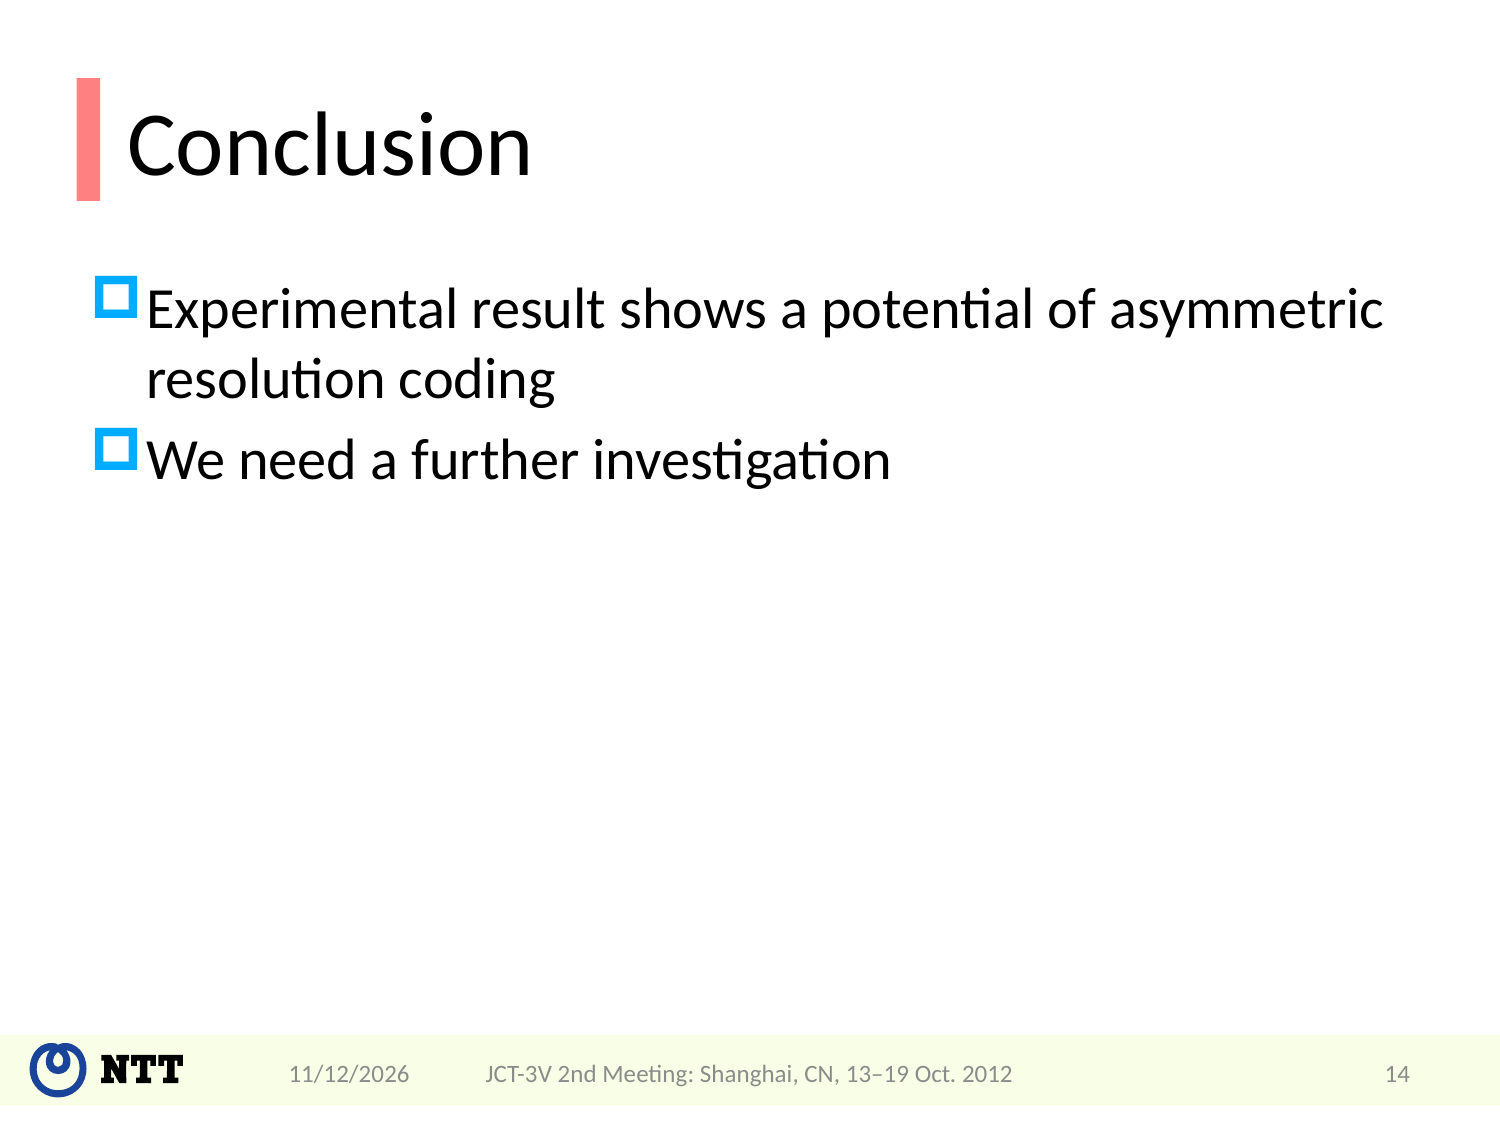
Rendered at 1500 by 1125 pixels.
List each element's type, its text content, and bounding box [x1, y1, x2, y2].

footer JCT-3V 2nd Meeting: Shanghai, CN, 13–19 Oct. 2012 [454, 1042, 1046, 1103]
slide_number 14 [1074, 1042, 1425, 1103]
list Experimental result shows a potential of asymmetric resolution coding We need a further investigation [75, 262, 1425, 1005]
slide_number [75, 1042, 425, 1103]
title Conclusion [112, 45, 1425, 233]
